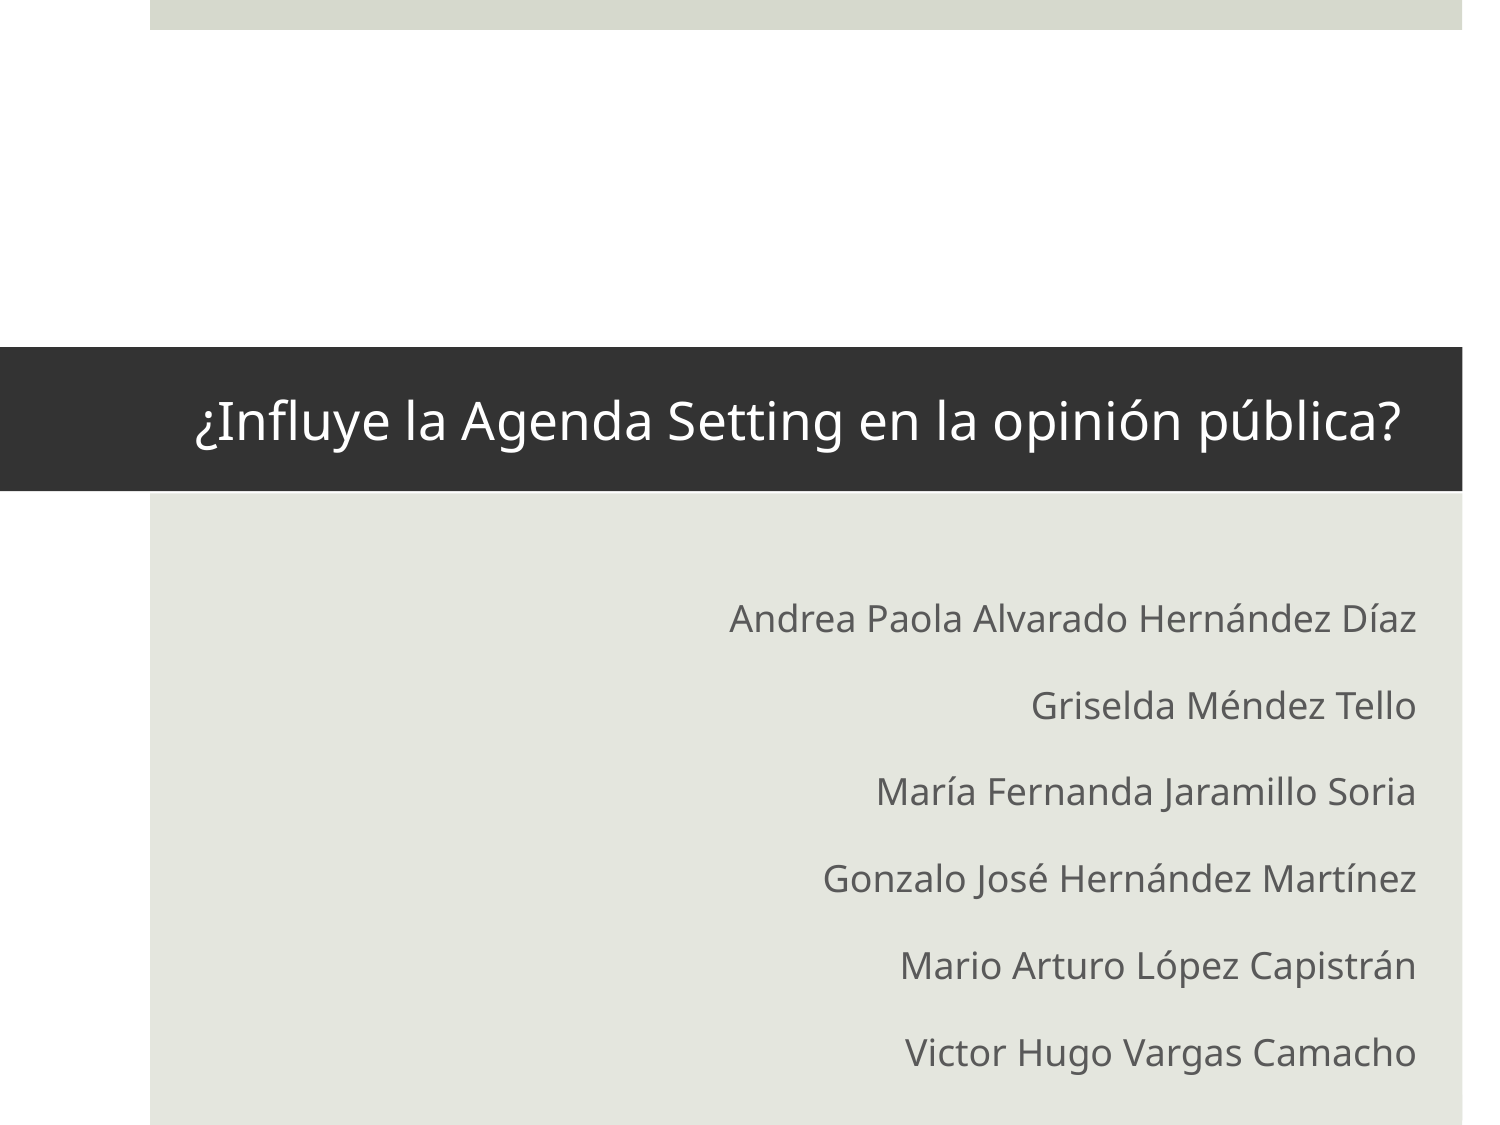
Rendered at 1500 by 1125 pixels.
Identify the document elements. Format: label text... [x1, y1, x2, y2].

subtitle Andrea Paola Alvarado Hernández Díaz Griselda Méndez Tello María Fernanda Jaramillo Soria Gonzalo José Hernández Martínez Mario Arturo López Capistrán Victor Hugo Vargas Camacho [150, 493, 1463, 1121]
title ¿Influye la Agenda Setting en la opinión pública? [0, 347, 1463, 492]
